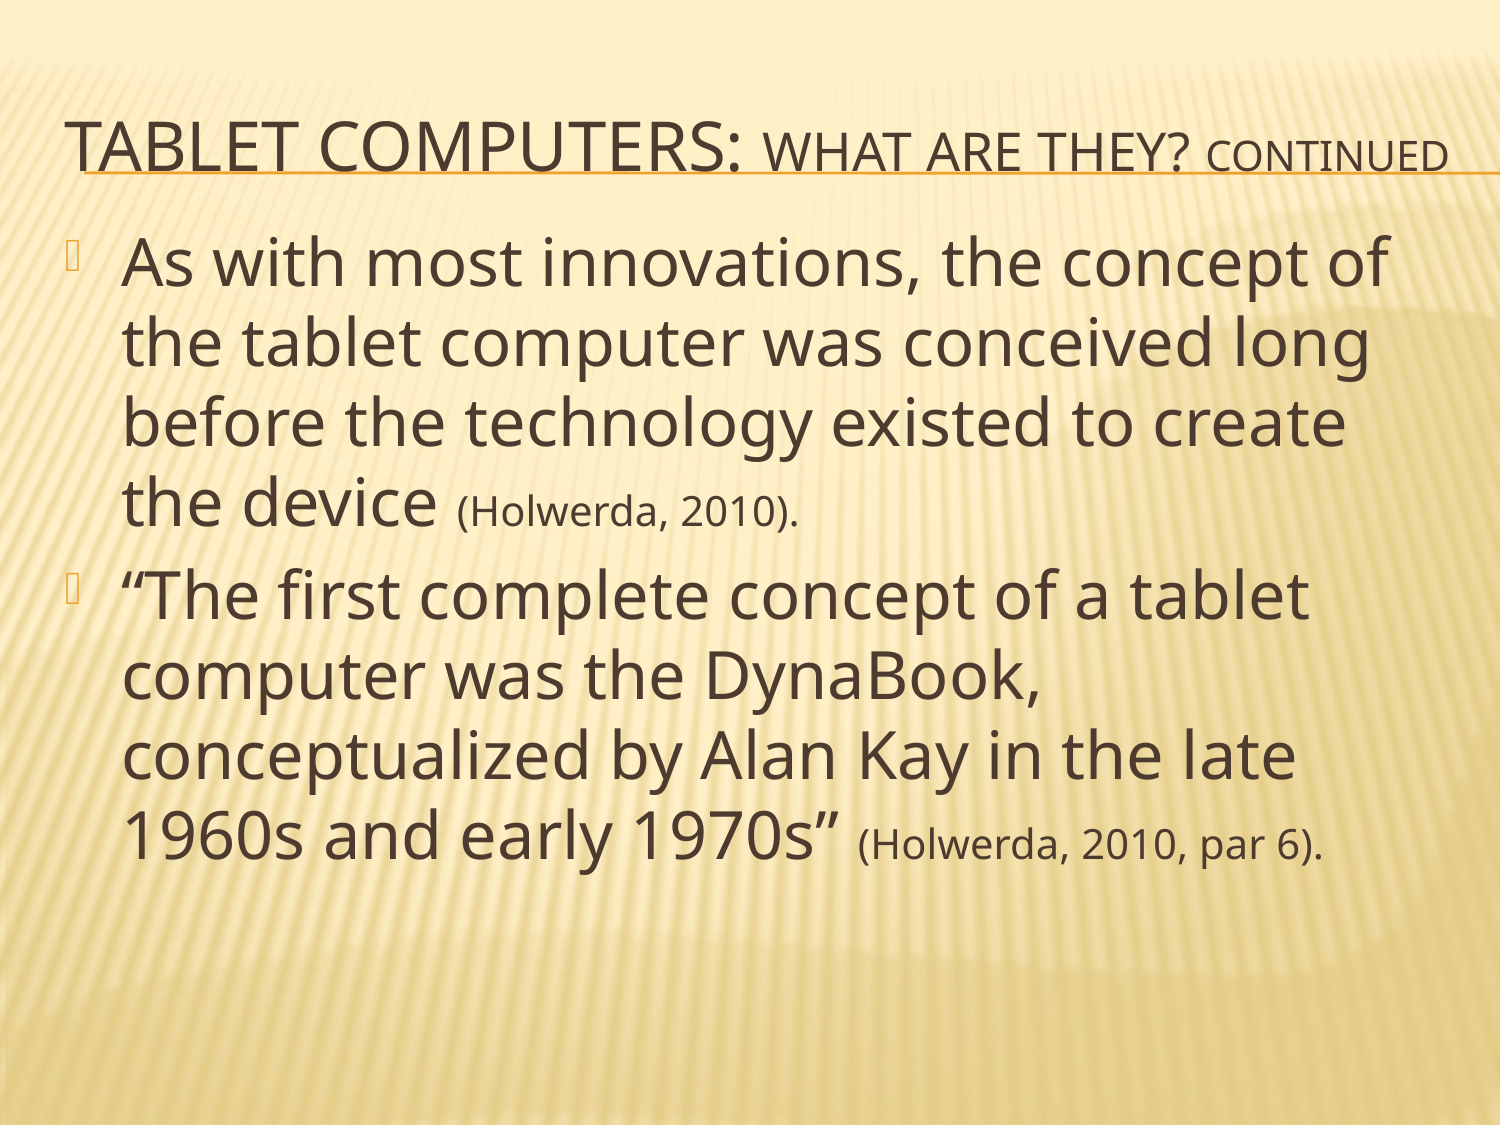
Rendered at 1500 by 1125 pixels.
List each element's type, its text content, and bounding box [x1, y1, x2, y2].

list As with most innovations, the concept of the tablet computer was conceived long before the technology existed to create the device (Holwerda, 2010). “The first complete concept of a tablet computer was the DynaBook, conceptualized by Alan Kay in the late 1960s and early 1970s” (Holwerda, 2010, par 6). [50, 212, 1475, 1075]
title Tablet computers: What are they? Continued [50, 75, 1475, 212]
